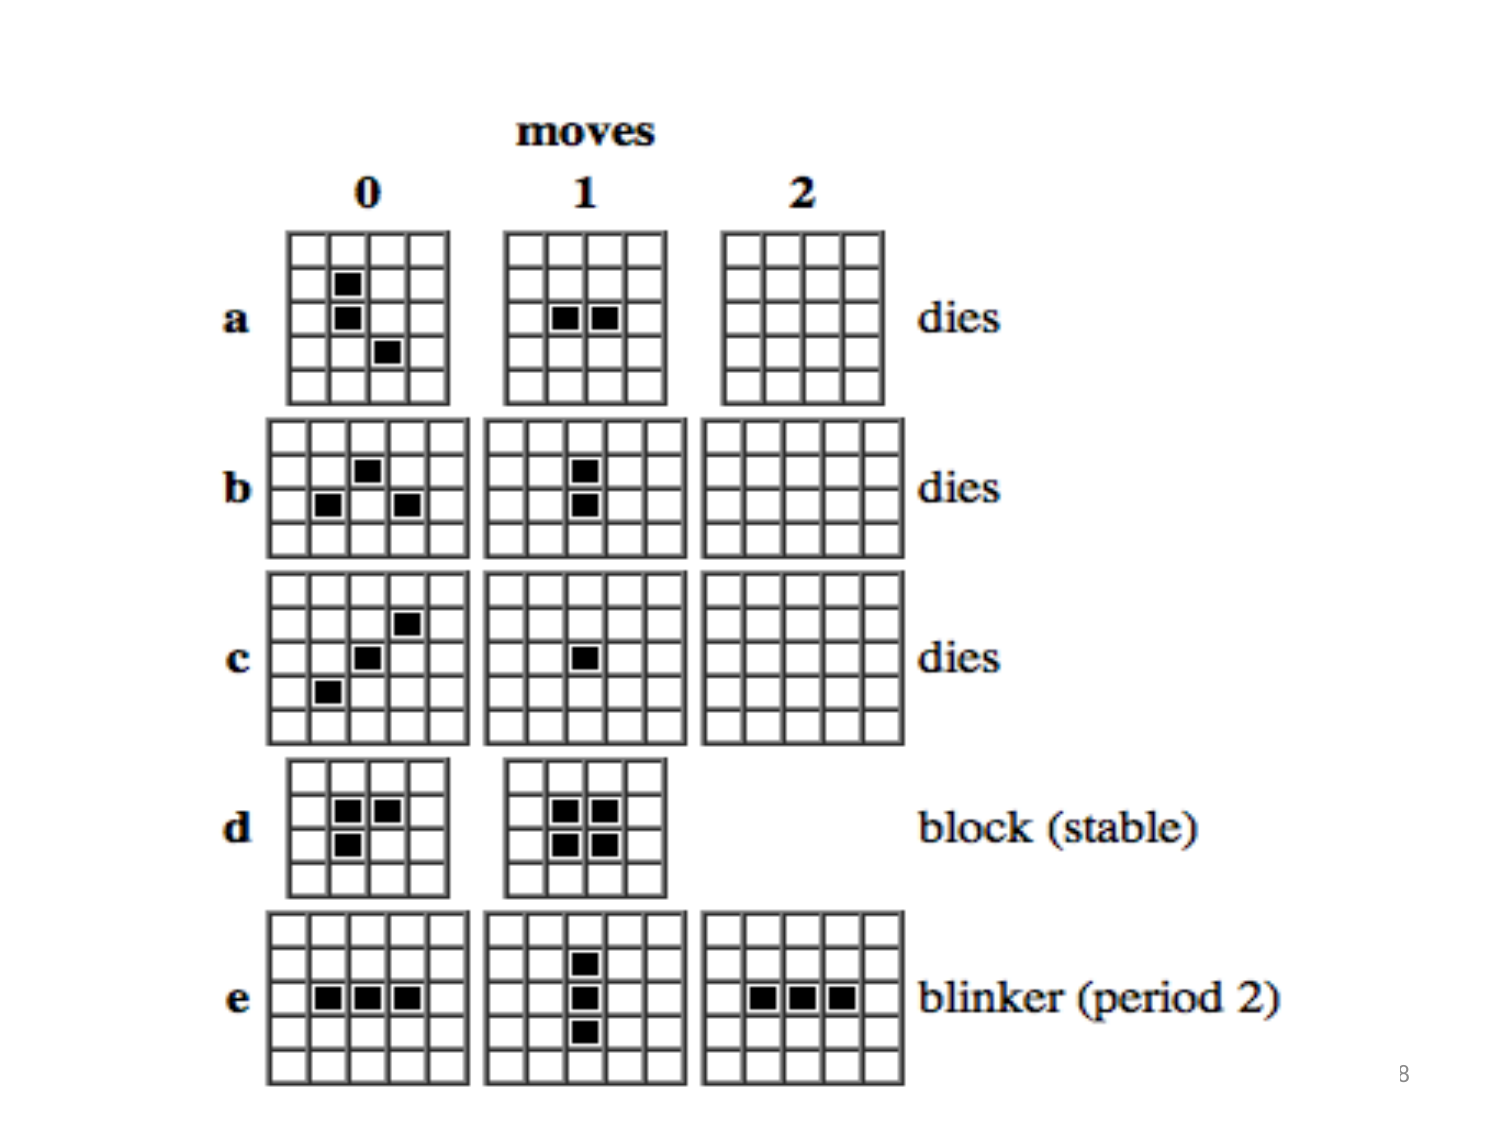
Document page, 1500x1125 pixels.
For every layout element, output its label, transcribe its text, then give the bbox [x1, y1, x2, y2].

picture [135, 101, 1400, 1101]
slide_number 68 [1403, 1042, 1425, 1103]
